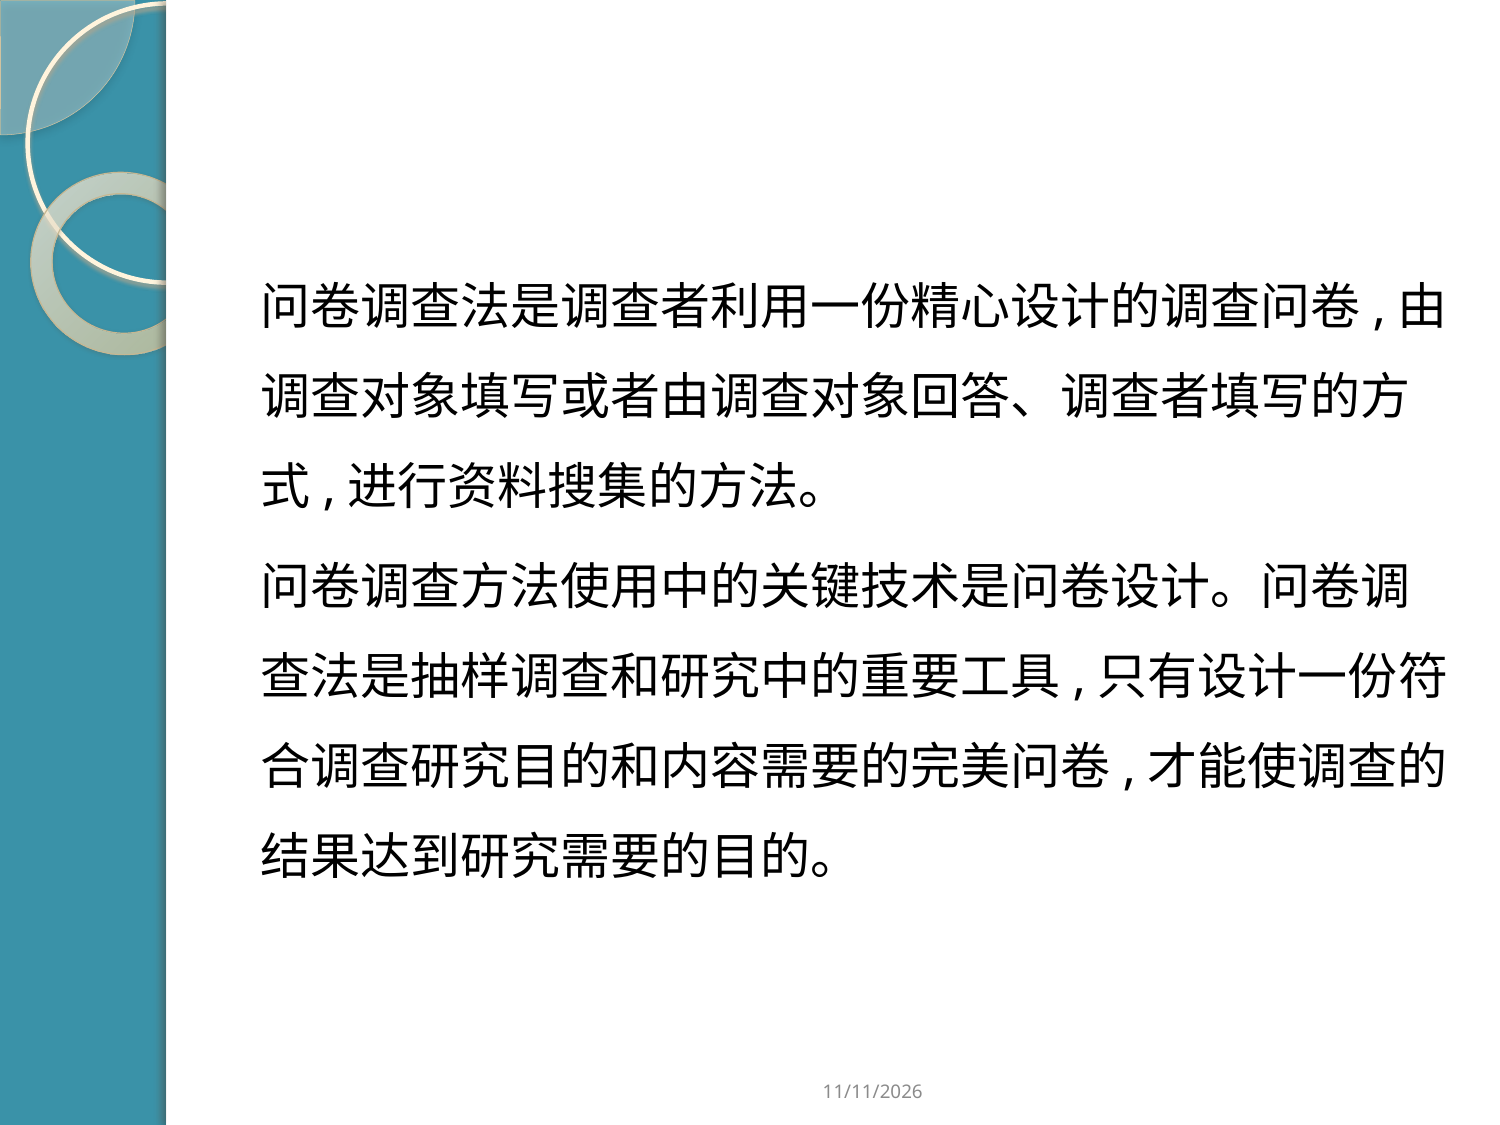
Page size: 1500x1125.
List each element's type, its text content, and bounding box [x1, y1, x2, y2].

list 问卷调查法是调查者利用一份精心设计的调查问卷,由调查对象填写或者由调查对象回答、调查者填写的方式,进行资料搜集的方法。 问卷调查方法使用中的关键技术是问卷设计。问卷调查法是抽样调查和研究中的重要工具,只有设计一份符合调查研究目的和内容需要的完美问卷,才能使调查的结果达到研究需要的目的。 [235, 237, 1466, 1025]
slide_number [587, 1034, 938, 1113]
